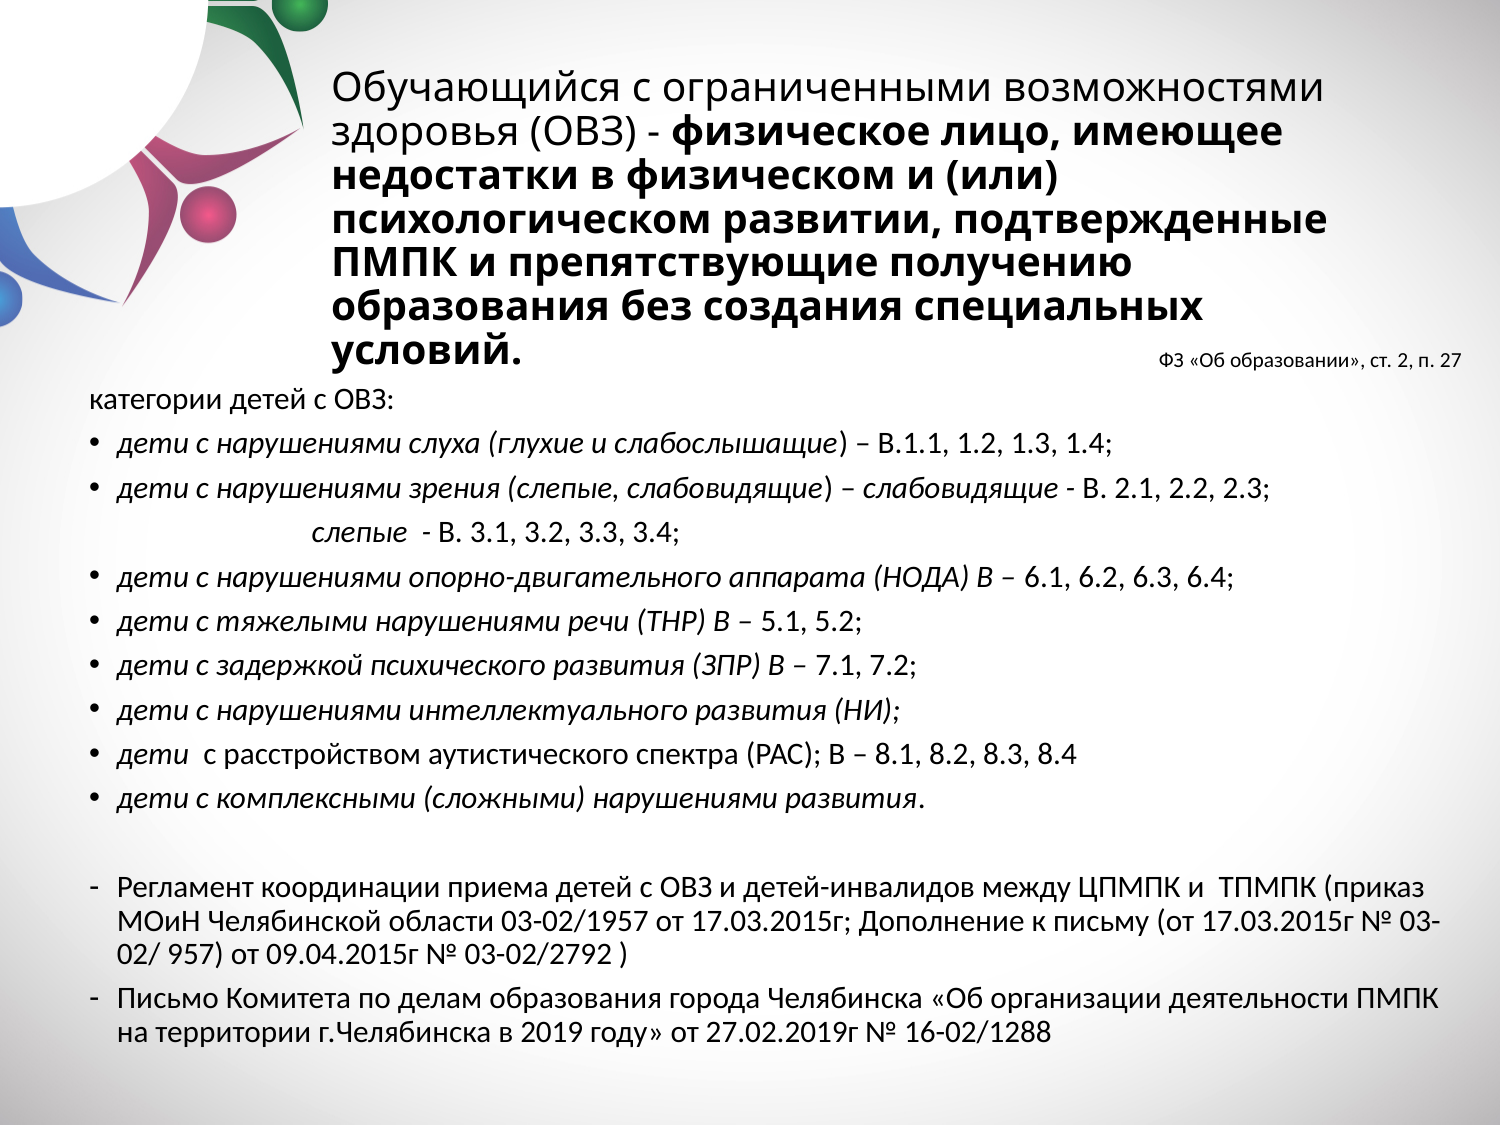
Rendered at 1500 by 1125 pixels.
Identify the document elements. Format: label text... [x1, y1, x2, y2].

list ФЗ «Об образовании», ст. 2, п. 27 категории детей с ОВЗ: дети с нарушениями слуха (глухие и слабослышащие) – В.1.1, 1.2, 1.3, 1.4; дети с нарушениями зрения (слепые, слабовидящие) – слабовидящие - В. 2.1, 2.2, 2.3; слепые - В. 3.1, 3.2, 3.3, 3.4; дети с нарушениями опорно-двигательного аппарата (НОДА) В – 6.1, 6.2, 6.3, 6.4; дети с тяжелыми нарушениями речи (ТНР) В – 5.1, 5.2; дети с задержкой психического развития (ЗПР) В – 7.1, 7.2; дети с нарушениями интеллектуального развития (НИ); дети с расстройством аутистического спектра (РАС); В – 8.1, 8.2, 8.3, 8.4 дети с комплексными (сложными) нарушениями развития. Регламент координации приема детей с ОВЗ и детей-инвалидов между ЦПМПК и ТПМПК (приказ МОиН Челябинской области 03-02/1957 от 17.03.2015г; Дополнение к письму (от 17.03.2015г № 03-02/ 957) от 09.04.2015г № 03-02/2792 ) Письмо Комитета по делам образования города Челябинска «Об организации деятельности ПМПК на территории г.Челябинска в 2019 году» от 27.02.2019г № 16-02/1288 [74, 341, 1477, 1063]
title Обучающийся с ограниченными возможностями здоровья (ОВЗ) - физическое лицо, имеющее недостатки в физическом и (или) психологическом развитии, подтвержденные ПМПК и препятствующие получению образования без создания специальных условий. [316, 165, 1413, 324]
picture [0, 0, 1500, 1125]
